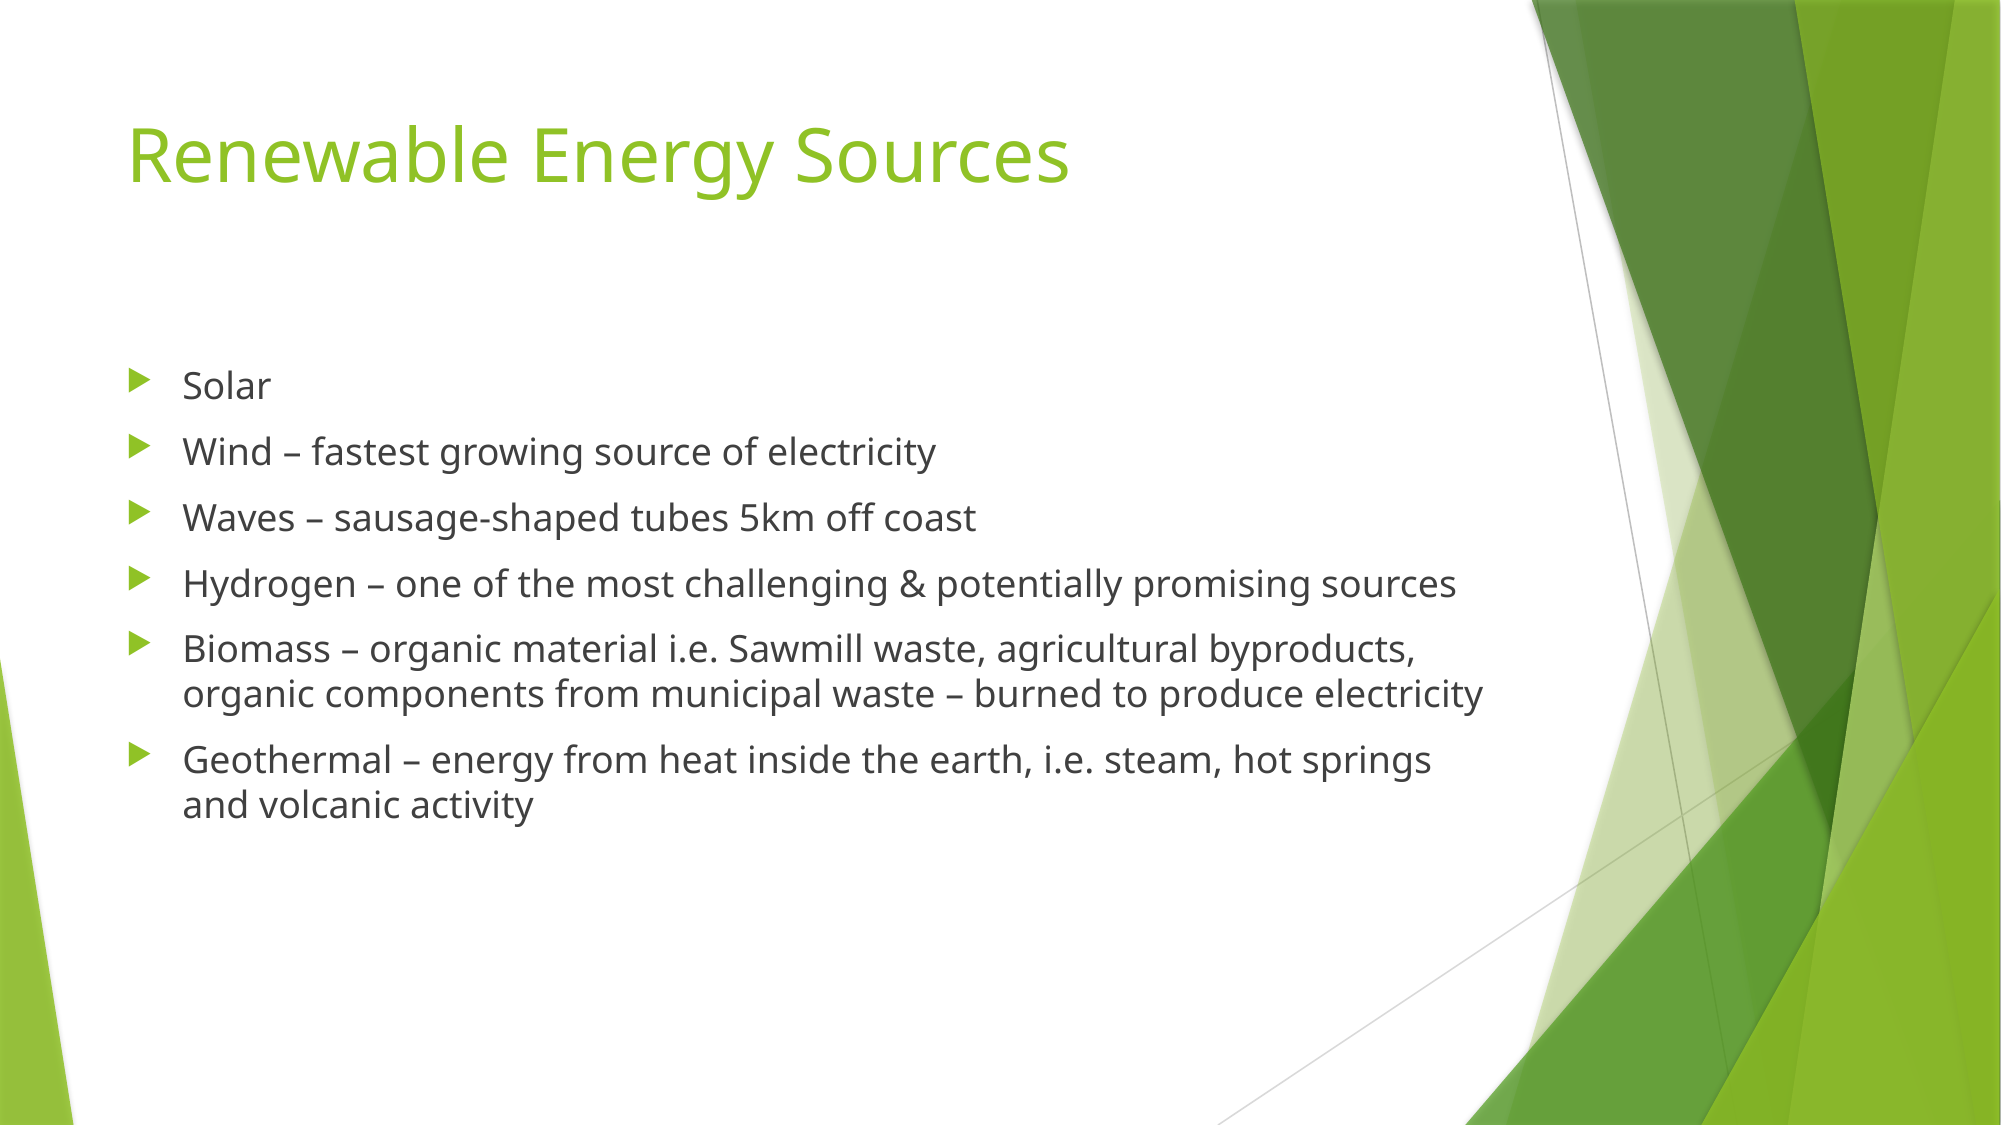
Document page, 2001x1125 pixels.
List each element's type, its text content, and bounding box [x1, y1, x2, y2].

title Renewable Energy Sources [111, 99, 1522, 317]
list Solar Wind – fastest growing source of electricity Waves – sausage-shaped tubes 5km off coast Hydrogen – one of the most challenging & potentially promising sources Biomass – organic material i.e. Sawmill waste, agricultural byproducts, organic components from municipal waste – burned to produce electricity Geothermal – energy from heat inside the earth, i.e. steam, hot springs and volcanic activity [111, 354, 1522, 992]
